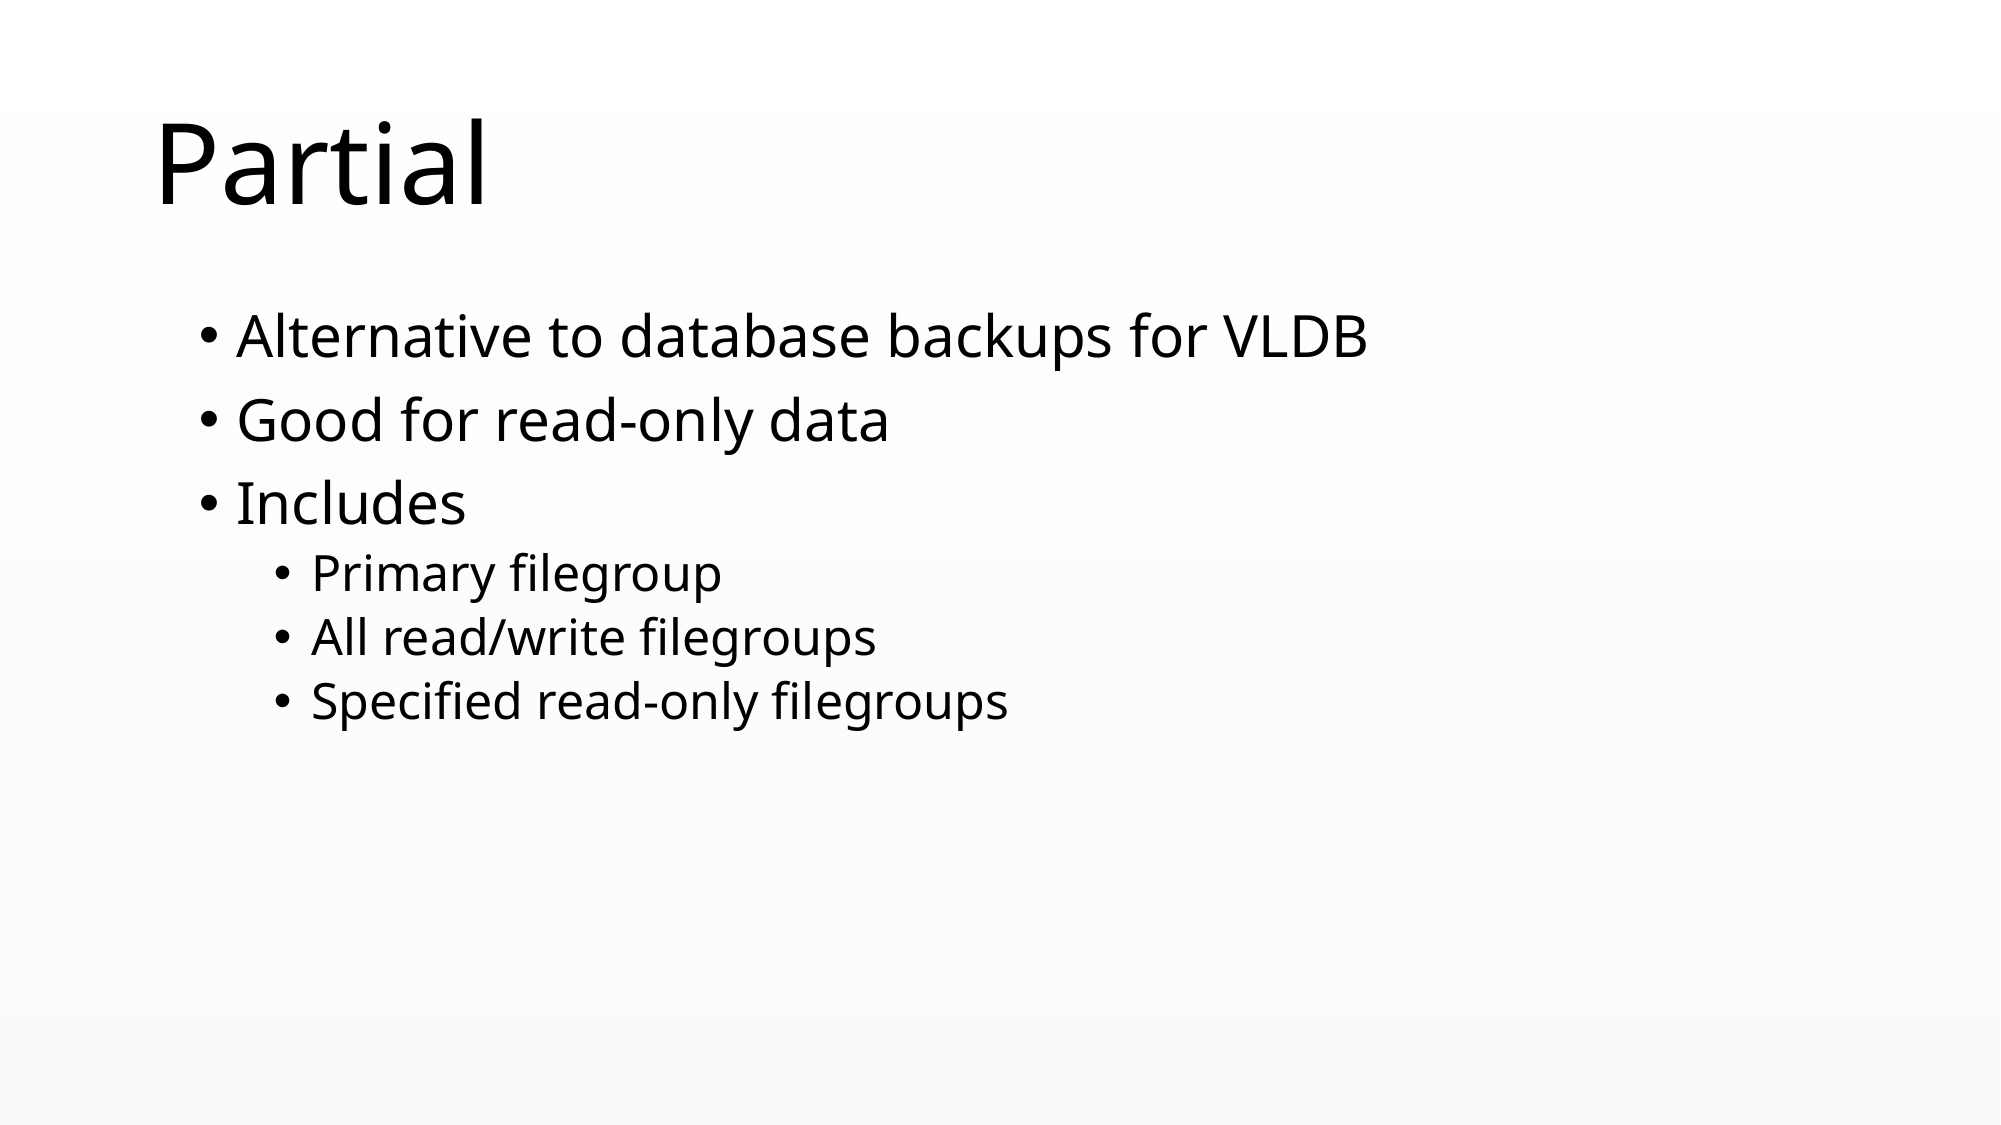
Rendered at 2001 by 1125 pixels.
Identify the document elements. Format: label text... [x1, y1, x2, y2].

title Partial [137, 59, 1863, 278]
list Alternative to database backups for VLDB Good for read-only data Includes Primary filegroup All read/write filegroups Specified read-only filegroups [183, 299, 1863, 1014]
